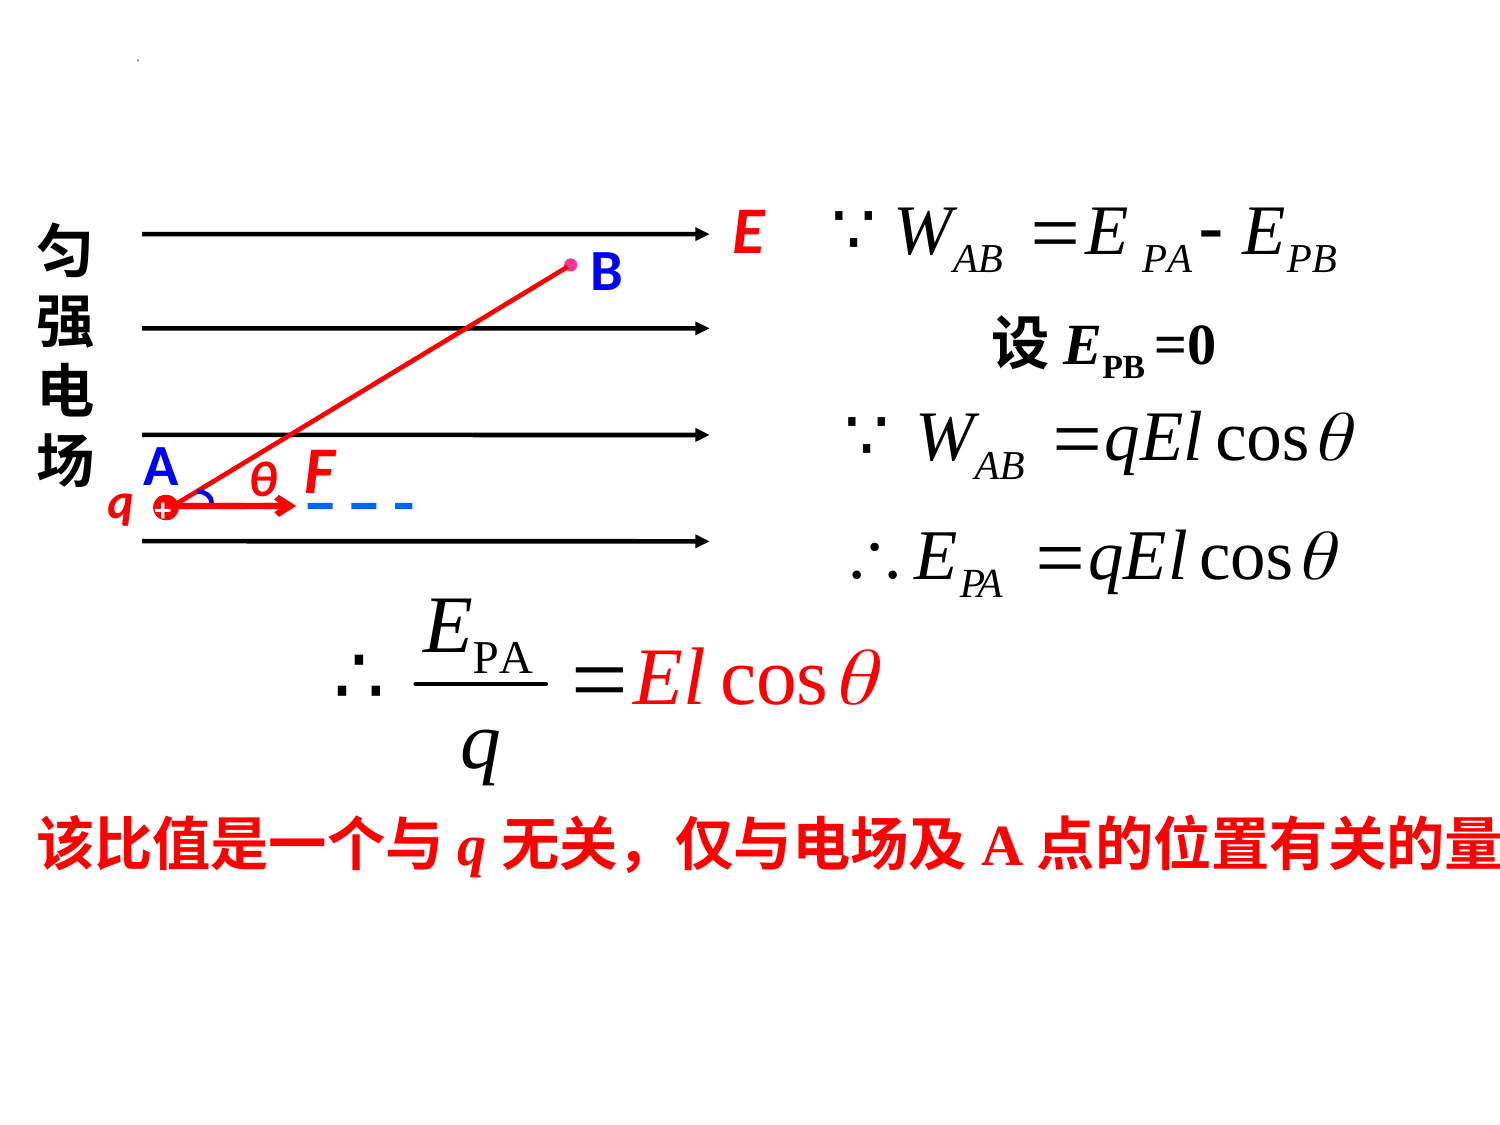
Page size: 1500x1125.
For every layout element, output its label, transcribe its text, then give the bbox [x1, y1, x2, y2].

text_box 匀强电场 [21, 206, 101, 502]
text_box 该比值是一个与q无关，仅与电场及A点的位置有关的量。 [21, 799, 1500, 885]
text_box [141, 179, 813, 542]
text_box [92, 419, 349, 538]
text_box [844, 389, 1371, 497]
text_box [832, 182, 1354, 290]
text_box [844, 507, 1354, 609]
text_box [128, 223, 660, 516]
text_box 设EPB =0 [976, 299, 1306, 388]
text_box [335, 574, 900, 800]
